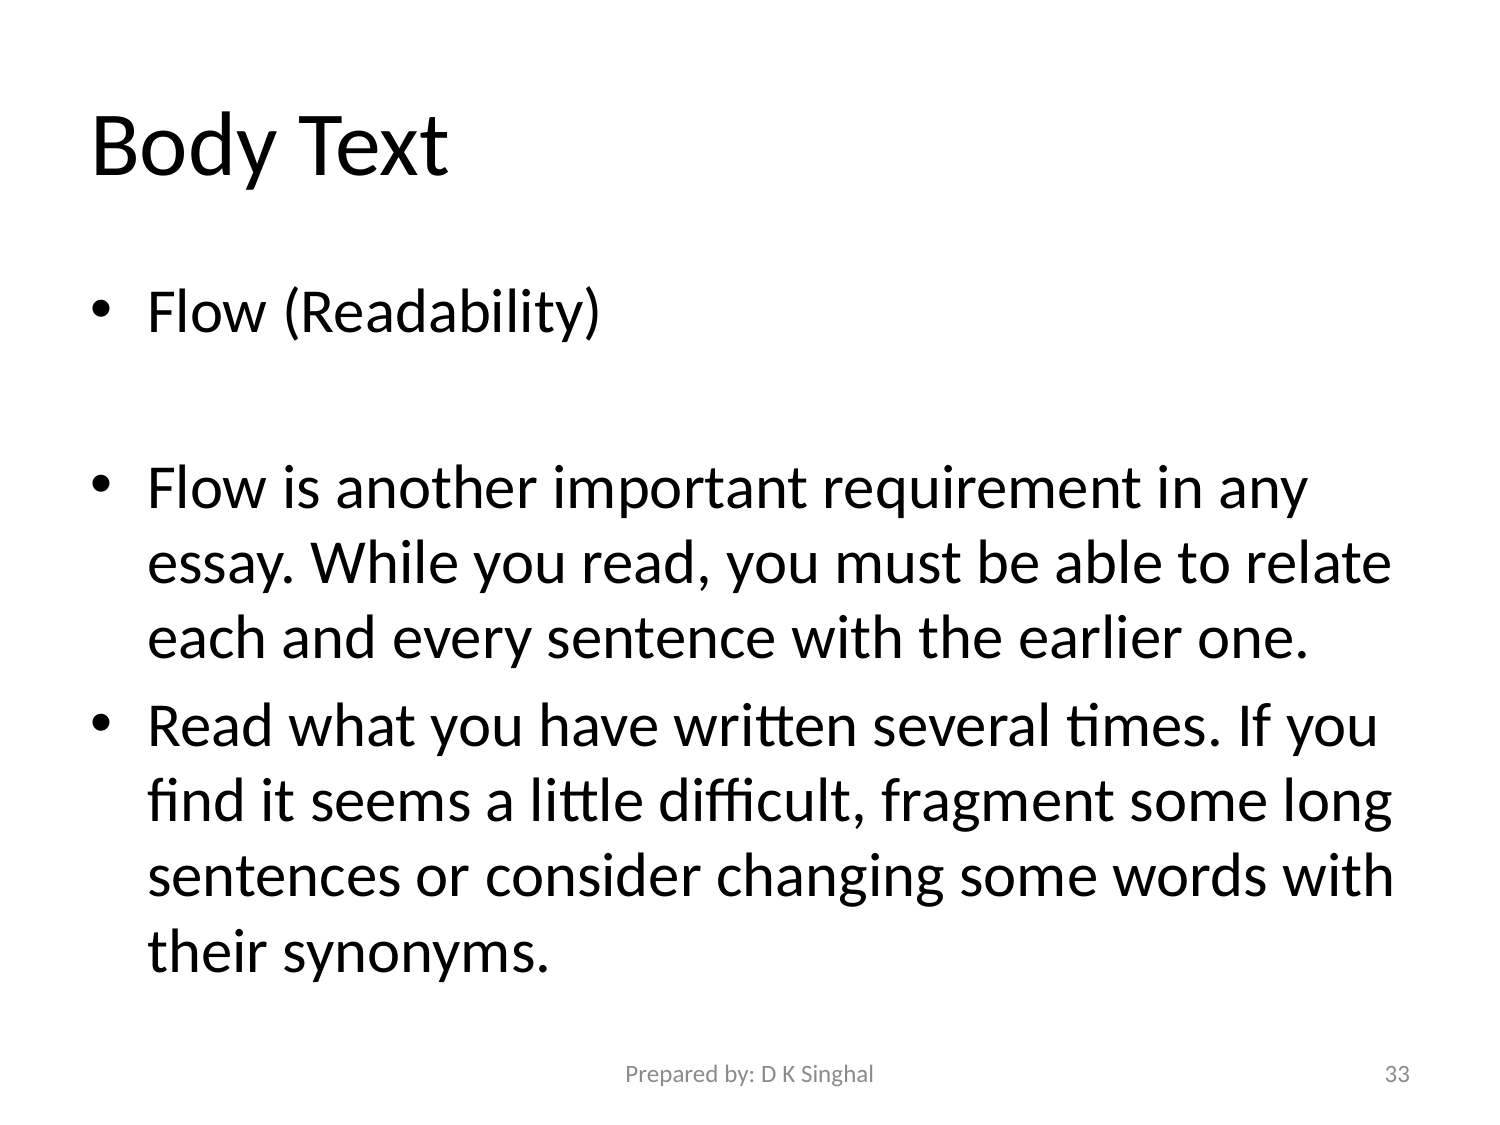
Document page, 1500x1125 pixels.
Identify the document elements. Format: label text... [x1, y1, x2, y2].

list Flow (Readability) Flow is another important requirement in any essay. While you read, you must be able to relate each and every sentence with the earlier one. Read what you have written several times. If you find it seems a little difficult, fragment some long sentences or consider changing some words with their synonyms. [75, 262, 1425, 1005]
slide_number 33 [1074, 1042, 1425, 1103]
title Body Text [75, 45, 1425, 233]
footer Prepared by: D K Singhal [512, 1042, 988, 1103]
